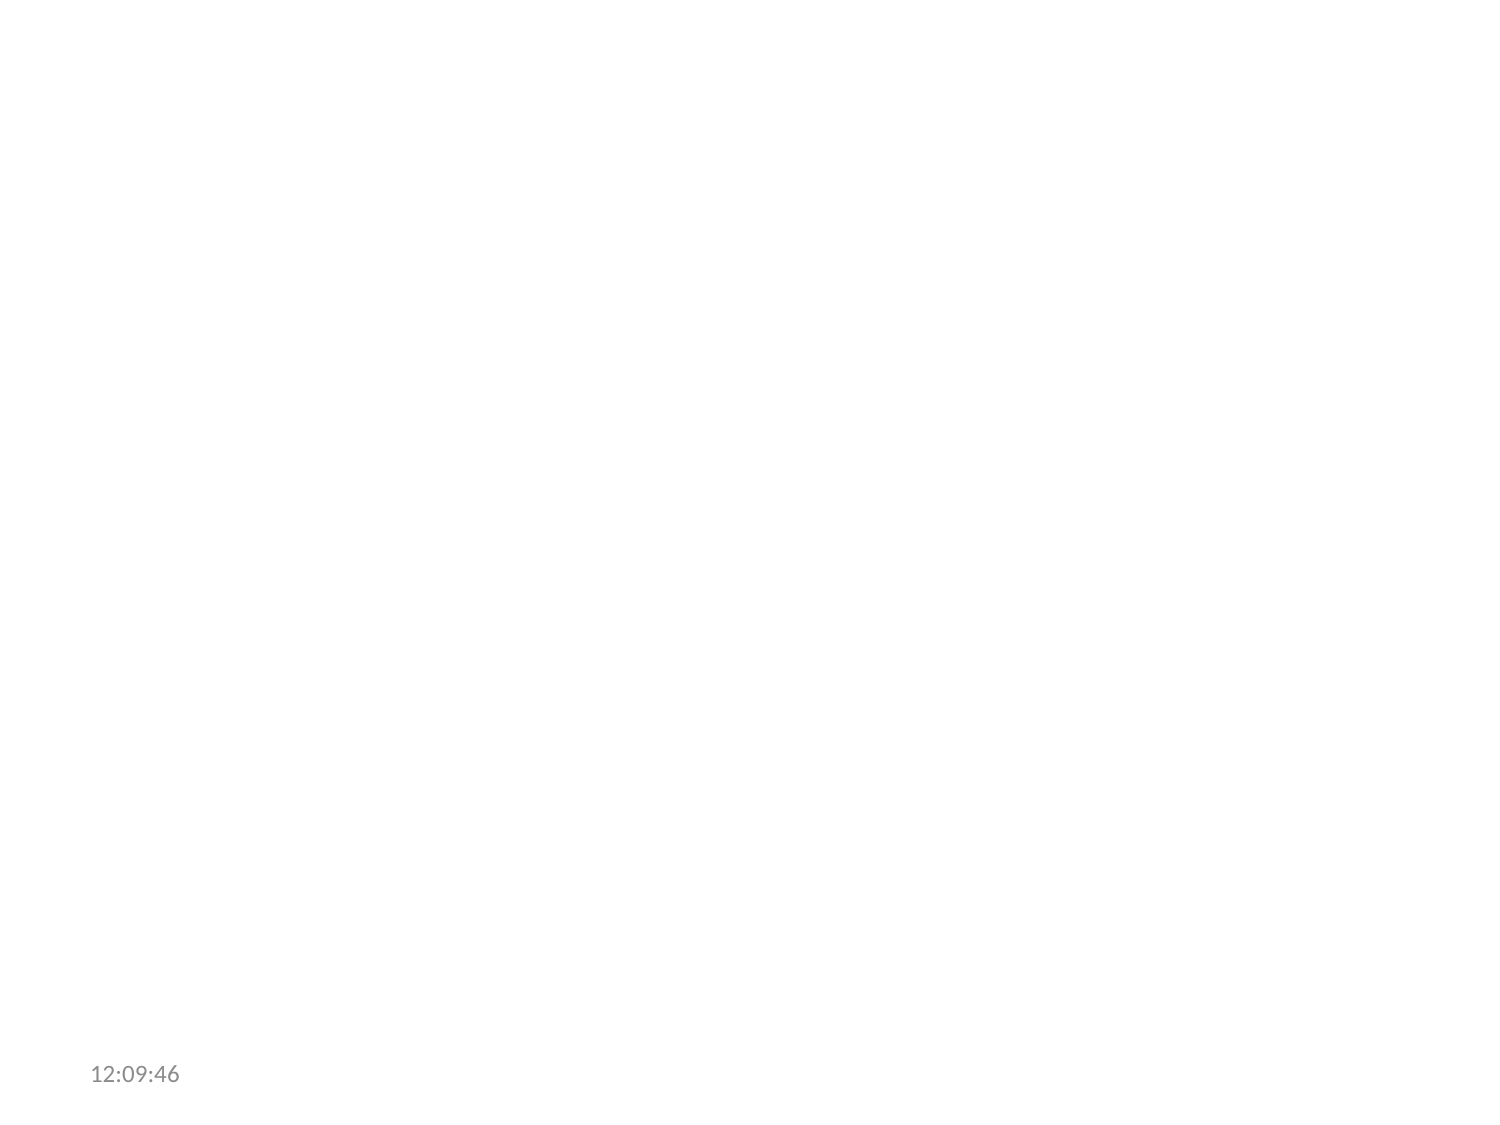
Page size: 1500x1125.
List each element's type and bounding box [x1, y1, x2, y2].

slide_number [75, 1042, 425, 1103]
